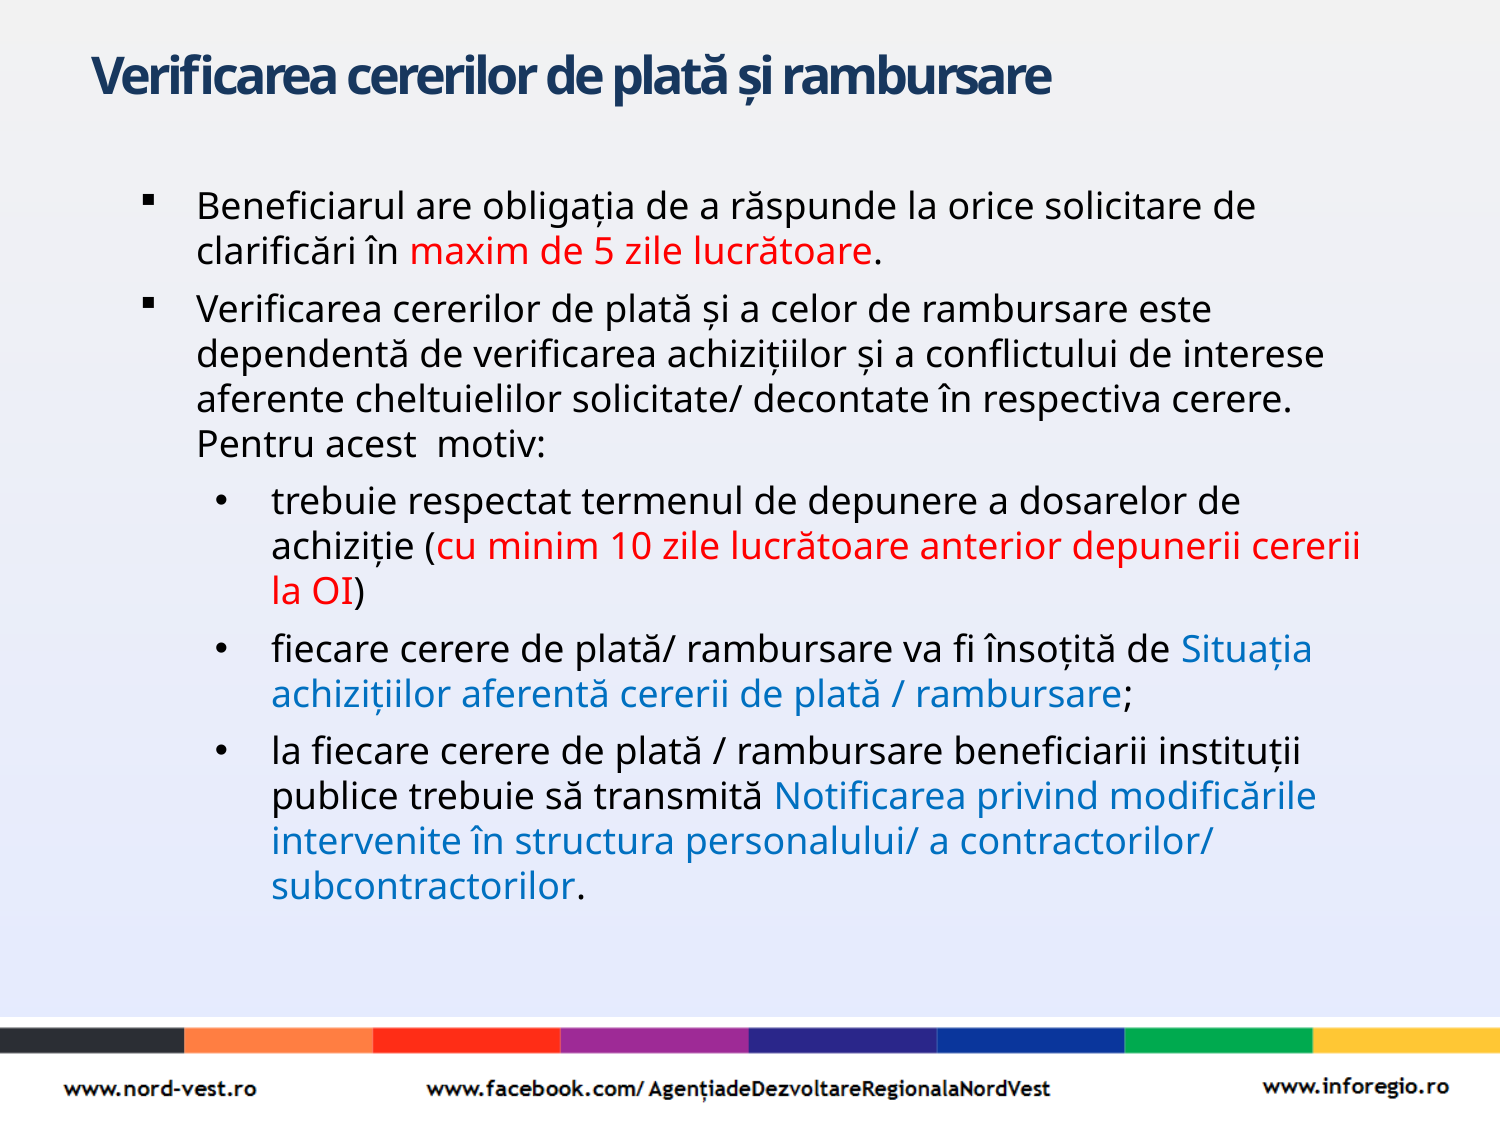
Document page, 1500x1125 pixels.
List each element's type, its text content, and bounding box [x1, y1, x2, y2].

picture [0, 1017, 1500, 1125]
text_box Beneficiarul are obligația de a răspunde la orice solicitare de clarificări în maxim de 5 zile lucrătoare. Verificarea cererilor de plată și a celor de rambursare este dependentă de verificarea achizițiilor și a conflictului de interese aferente cheltuielilor solicitate/ decontate în respectiva cerere. Pentru acest motiv: trebuie respectat termenul de depunere a dosarelor de achiziție (cu minim 10 zile lucrătoare anterior depunerii cererii la OI) fiecare cerere de plată/ rambursare va fi însoțită de Situația achizițiilor aferentă cererii de plată / rambursare; la fiecare cerere de plată / rambursare beneficiarii instituții publice trebuie să transmită Notificarea privind modificările intervenite în structura personalului/ a contractorilor/ subcontractorilor. [125, 174, 1384, 973]
title Verificarea cererilor de plată și rambursare [89, 42, 1411, 230]
